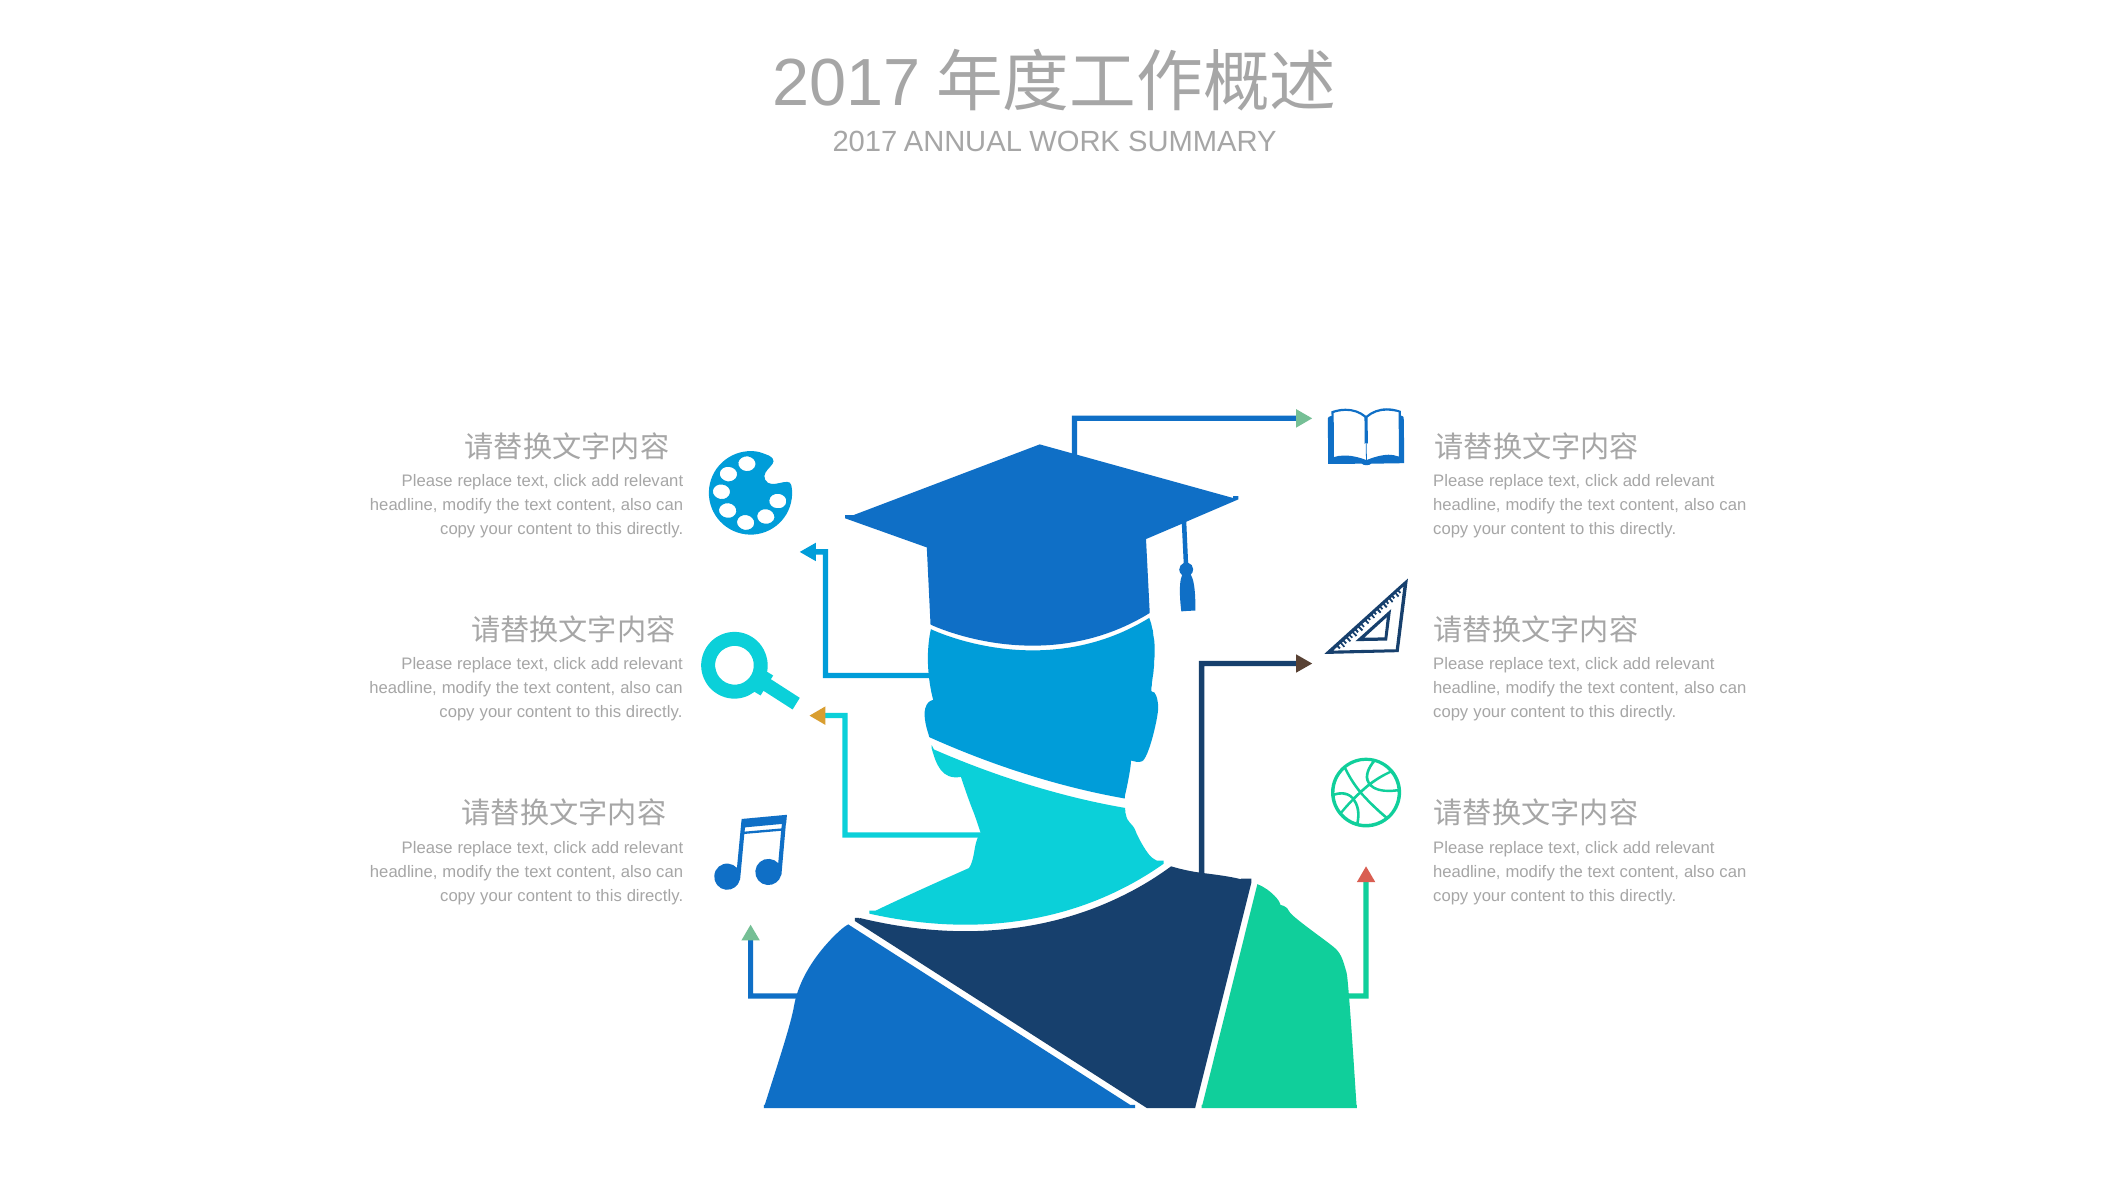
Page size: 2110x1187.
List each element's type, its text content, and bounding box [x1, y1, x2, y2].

text_box 2017 ANNUAL WORK SUMMARY [824, 122, 1285, 158]
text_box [337, 604, 687, 722]
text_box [1433, 420, 1776, 537]
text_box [1433, 787, 1776, 906]
text_box 2017年度工作概述 [730, 38, 1379, 119]
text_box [337, 787, 684, 904]
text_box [337, 420, 684, 539]
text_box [697, 408, 1408, 1109]
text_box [1433, 604, 1776, 722]
